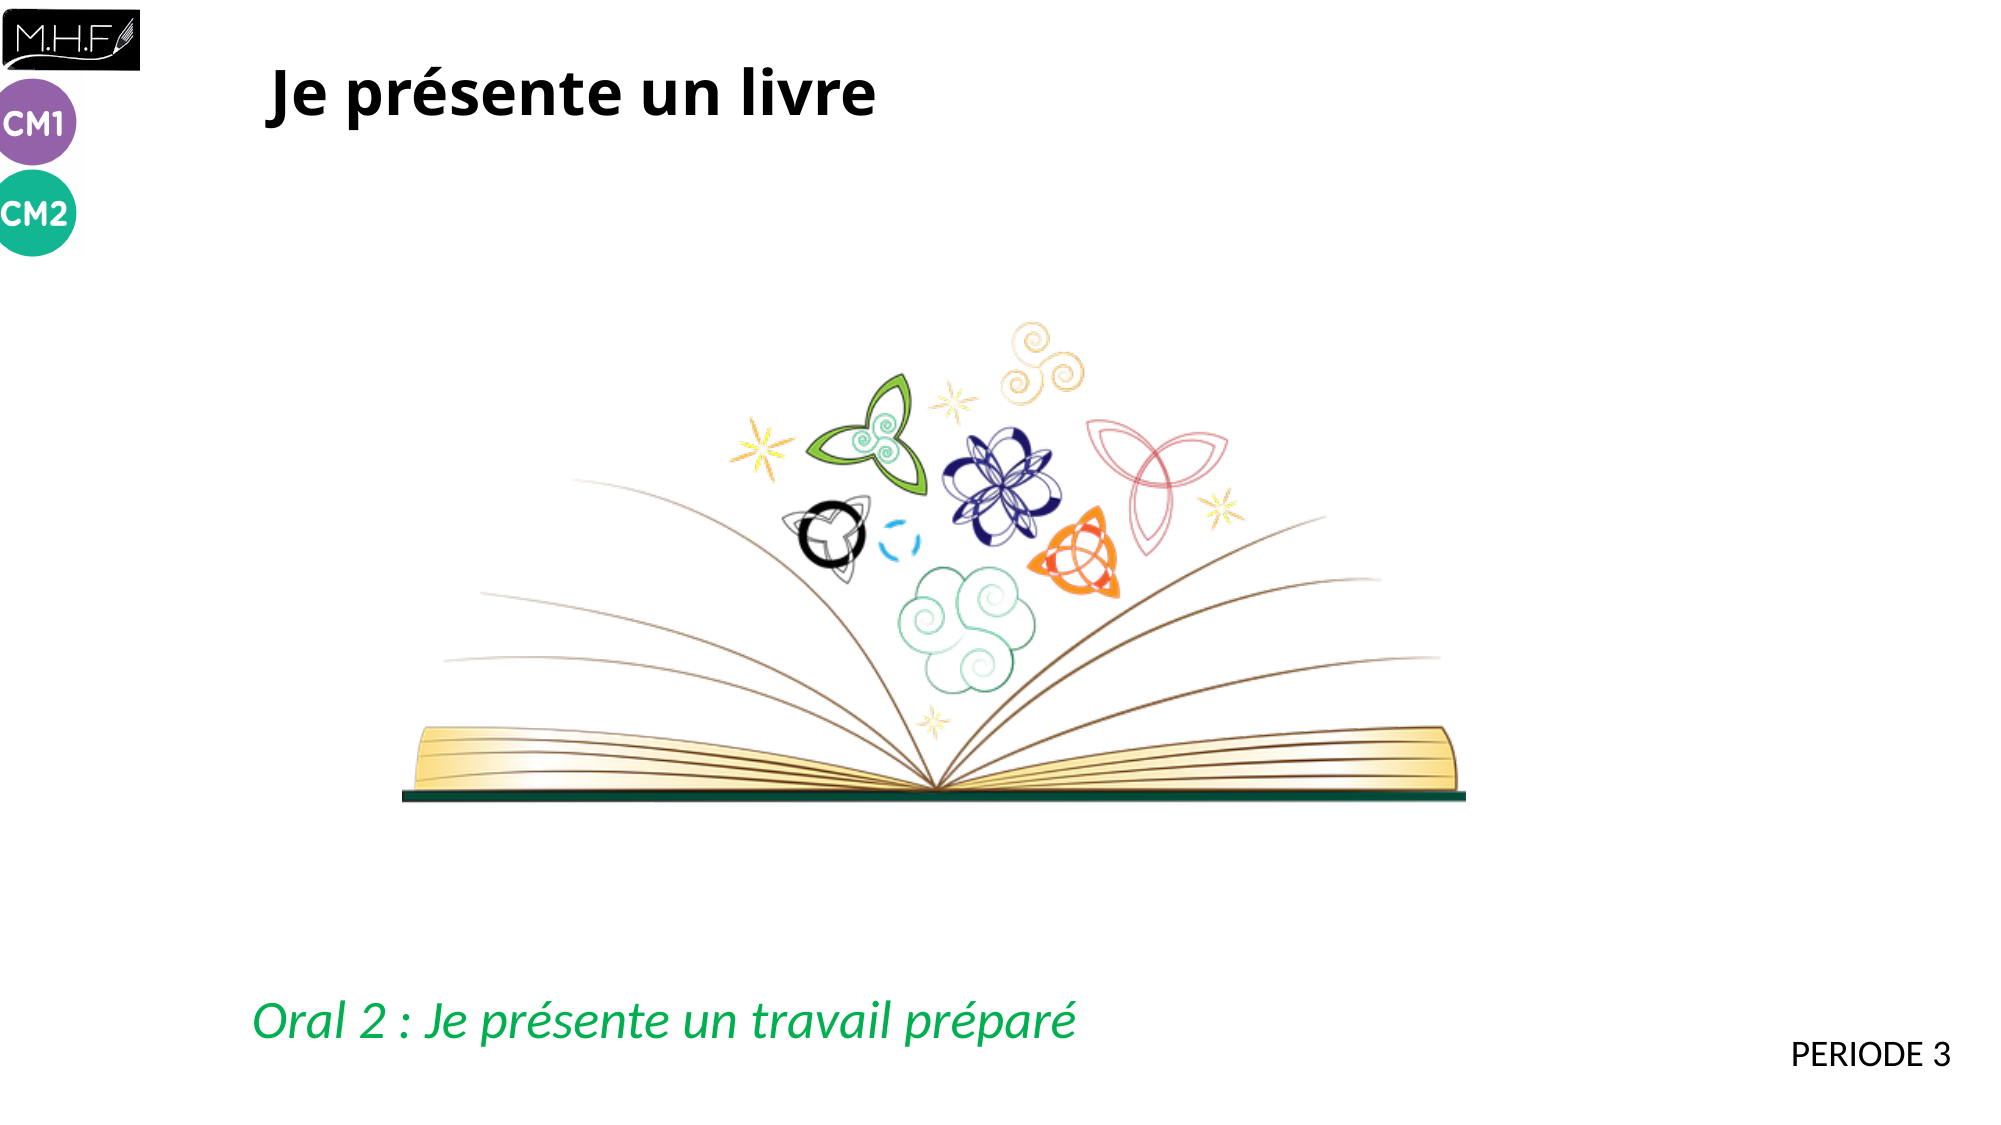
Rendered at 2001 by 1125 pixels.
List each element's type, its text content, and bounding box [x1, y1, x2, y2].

text_box PERIODE 3 [1362, 1021, 1967, 1082]
picture [0, 7, 140, 259]
title Je présente un livre [255, 29, 899, 162]
text_box Oral 2 : Je présente un travail préparé [237, 952, 1099, 1096]
picture [402, 296, 1466, 829]
